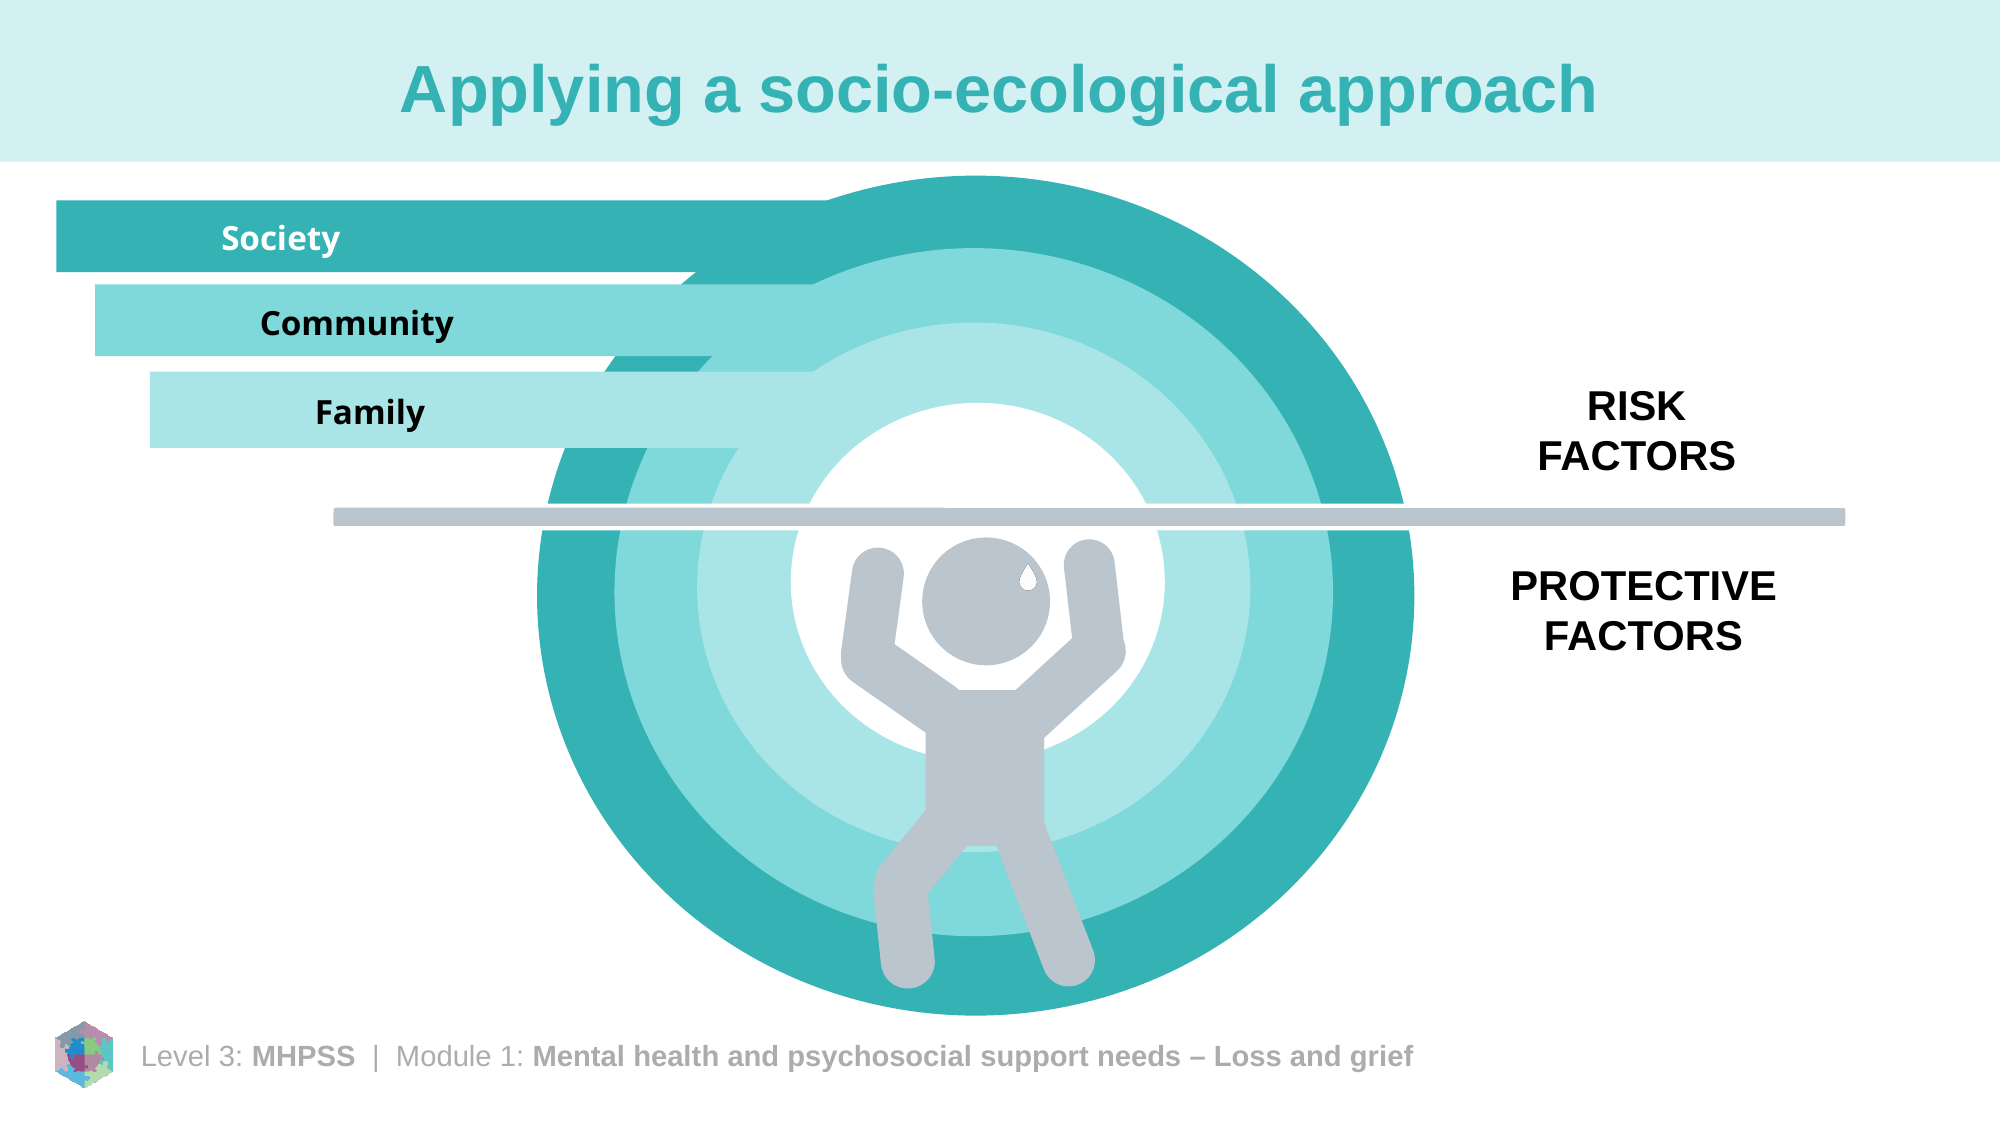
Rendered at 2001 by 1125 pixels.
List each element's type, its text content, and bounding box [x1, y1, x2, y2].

text_box [329, 503, 531, 531]
text_box RISK FACTORS [1472, 371, 1802, 487]
text_box PROTECTIVE FACTORS [1478, 551, 1809, 667]
text_box [1419, 503, 1850, 531]
text_box Community [95, 284, 531, 357]
text_box Society [56, 200, 531, 273]
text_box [536, 175, 1415, 1016]
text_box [832, 537, 1140, 992]
title Applying a socio-ecological approach [137, 19, 1863, 163]
text_box Family [149, 371, 531, 448]
picture [55, 1021, 113, 1088]
